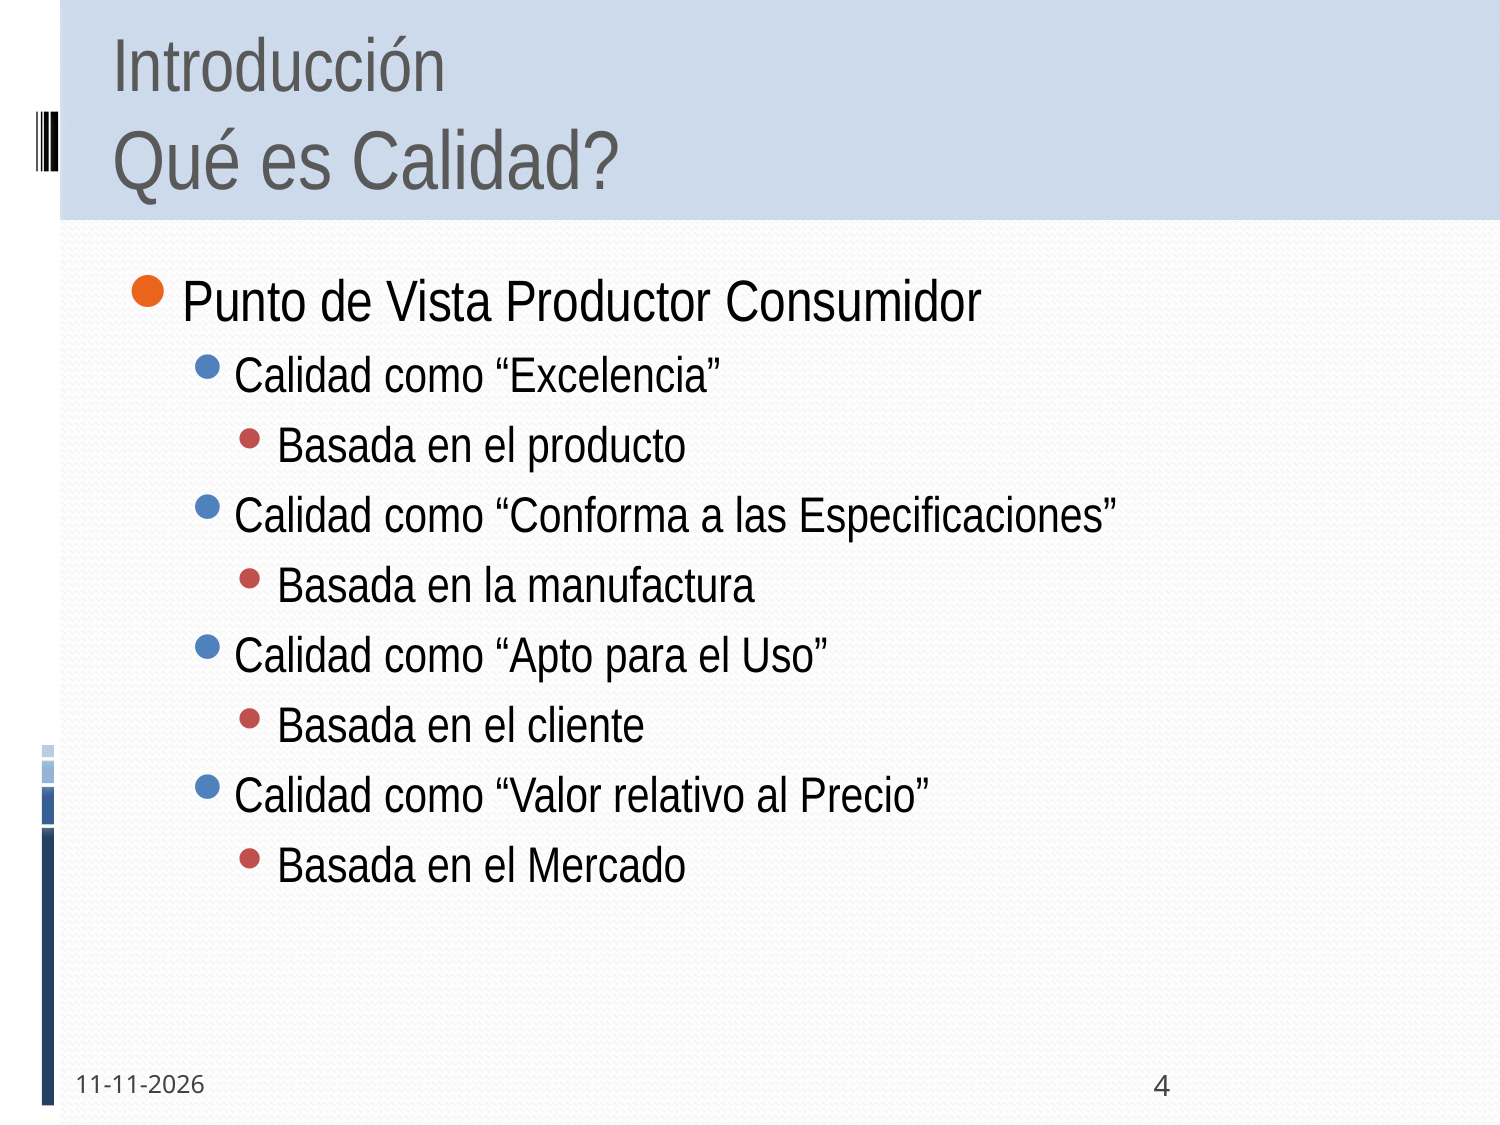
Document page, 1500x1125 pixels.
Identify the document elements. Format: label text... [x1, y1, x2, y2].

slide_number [75, 1042, 243, 1103]
title Introducción Qué es Calidad? [111, 18, 1436, 207]
list Punto de Vista Productor Consumidor Calidad como “Excelencia” Basada en el producto Calidad como “Conforma a las Especificaciones” Basada en la manufactura Calidad como “Apto para el Uso” Basada en el cliente Calidad como “Valor relativo al Precio” Basada en el Mercado [111, 255, 1436, 1038]
slide_number 4 [1045, 1046, 1171, 1107]
